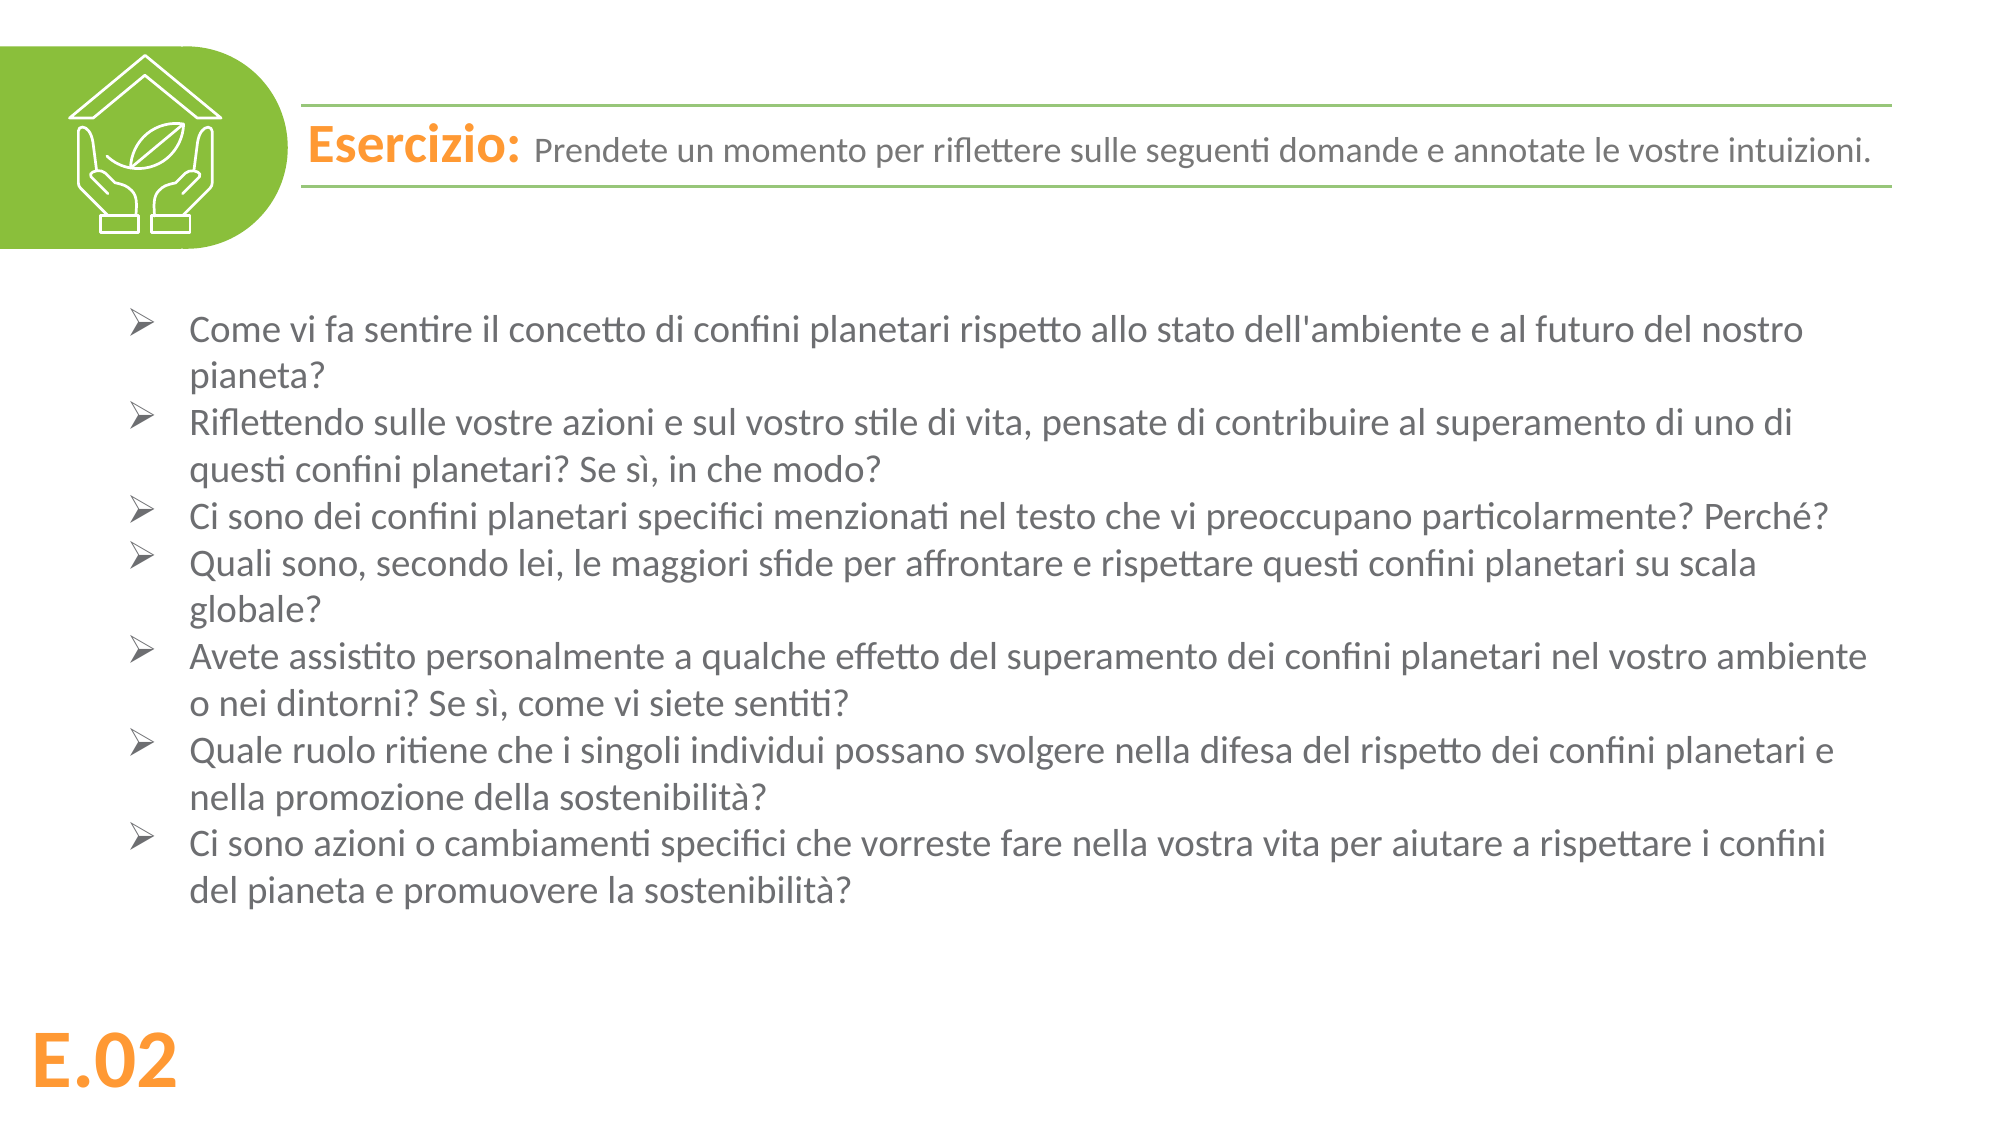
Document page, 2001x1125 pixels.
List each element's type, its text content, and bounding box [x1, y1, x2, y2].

text_box [0, 46, 288, 249]
text_box E.02 [11, 1019, 300, 1125]
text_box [68, 54, 222, 233]
list Come vi fa sentire il concetto di confini planetari rispetto allo stato dell'ambiente e al futuro del nostro pianeta? Riflettendo sulle vostre azioni e sul vostro stile di vita, pensate di contribuire al superamento di uno di questi confini planetari? Se sì, in che modo? Ci sono dei confini planetari specifici menzionati nel testo che vi preoccupano particolarmente? Perché? Quali sono, secondo lei, le maggiori sfide per affrontare e rispettare questi confini planetari su scala globale? Avete assistito personalmente a qualche effetto del superamento dei confini planetari nel vostro ambiente o nei dintorni? Se sì, come vi siete sentiti? Quale ruolo ritiene che i singoli individui possano svolgere nella difesa del rispetto dei confini planetari e nella promozione della sostenibilità? Ci sono azioni o cambiamenti specifici che vorreste fare nella vostra vita per aiutare a rispettare i confini del pianeta e promuovere la sostenibilità? [106, 283, 1904, 998]
list Esercizio: Prendete un momento per riflettere sulle seguenti domande e annotate le vostre intuizioni. [287, 77, 2000, 249]
